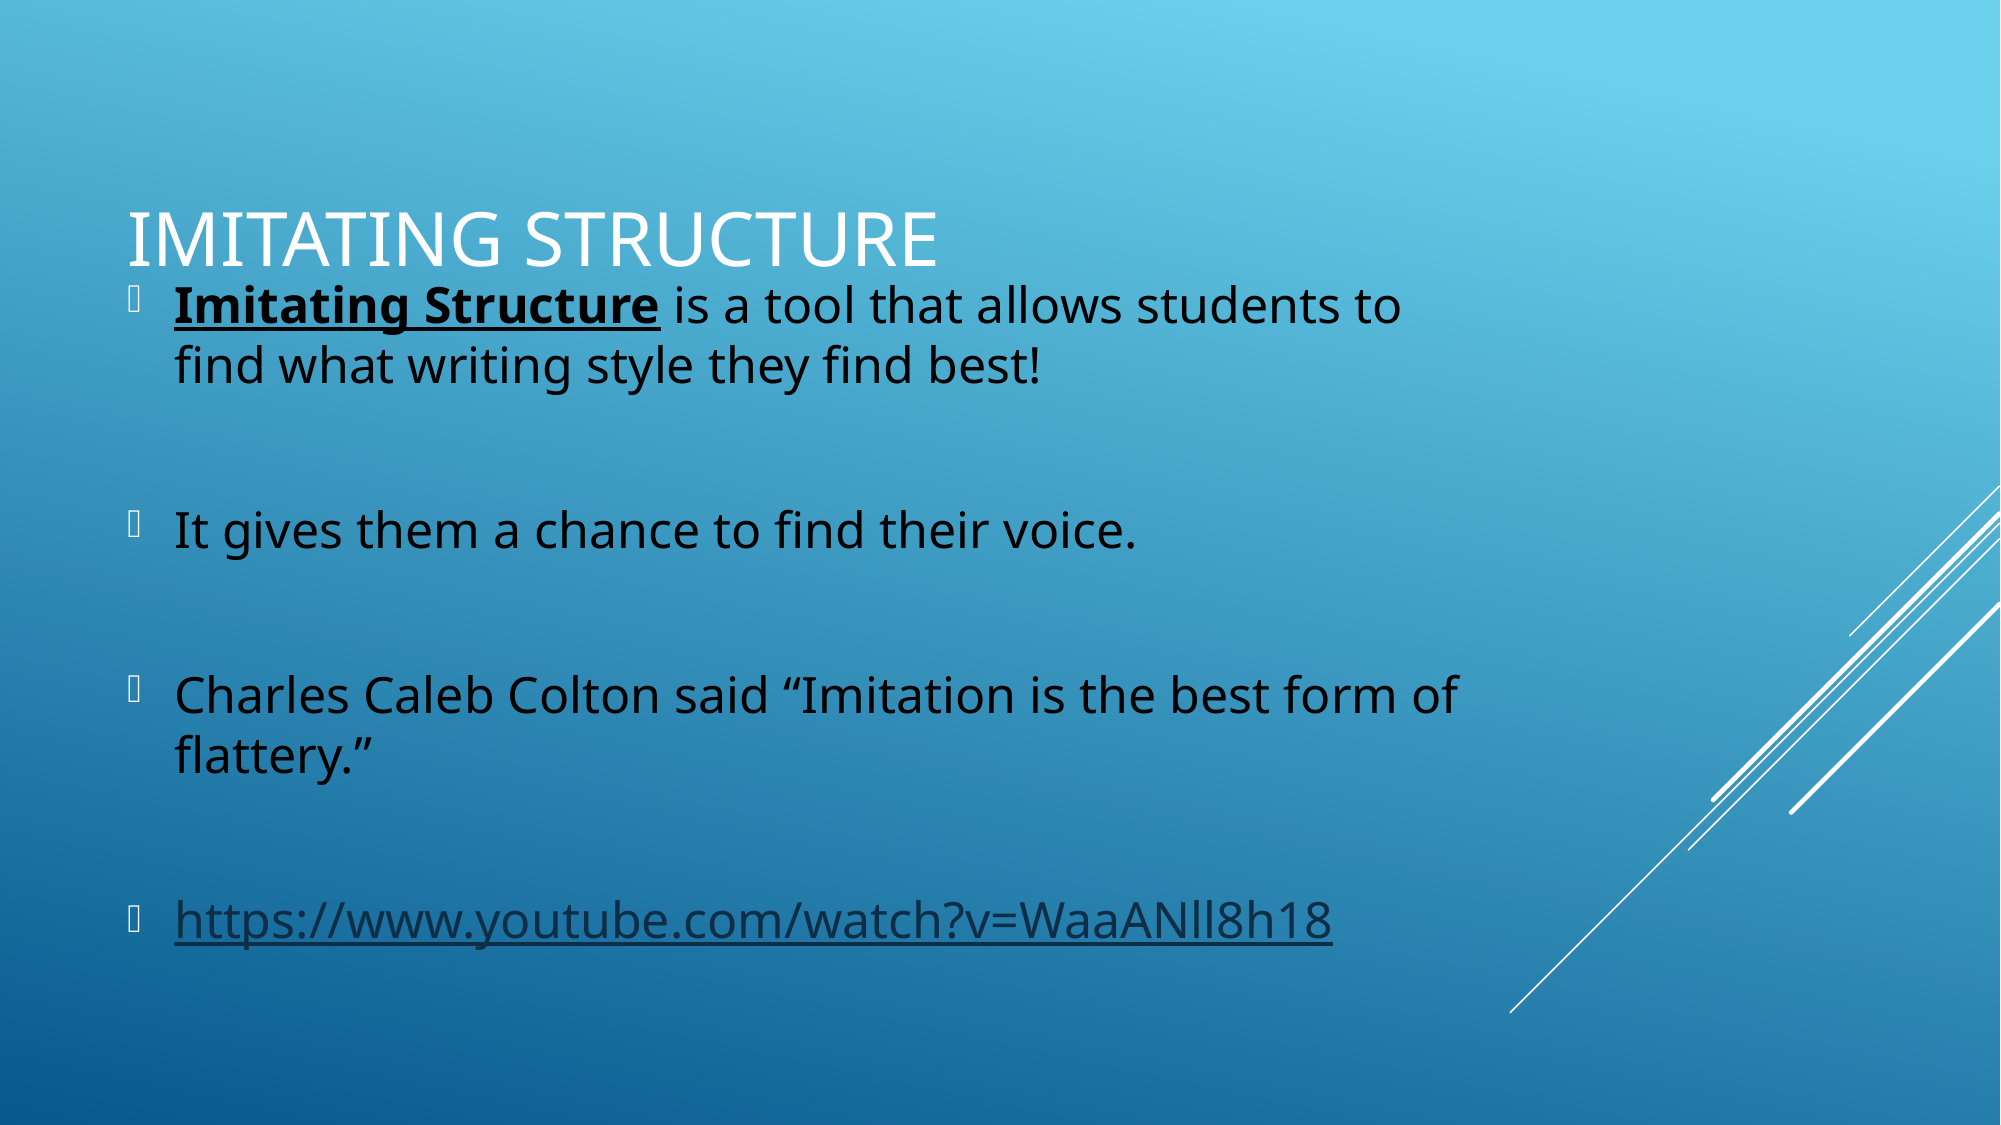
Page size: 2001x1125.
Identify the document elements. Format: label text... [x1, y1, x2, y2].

title Imitating Structure [112, 112, 1513, 359]
list Imitating Structure is a tool that allows students to find what writing style they find best! It gives them a chance to find their voice. Charles Caleb Colton said “Imitation is the best form of flattery.” https://www.youtube.com/watch?v=WaaANll8h18 [112, 359, 1513, 953]
